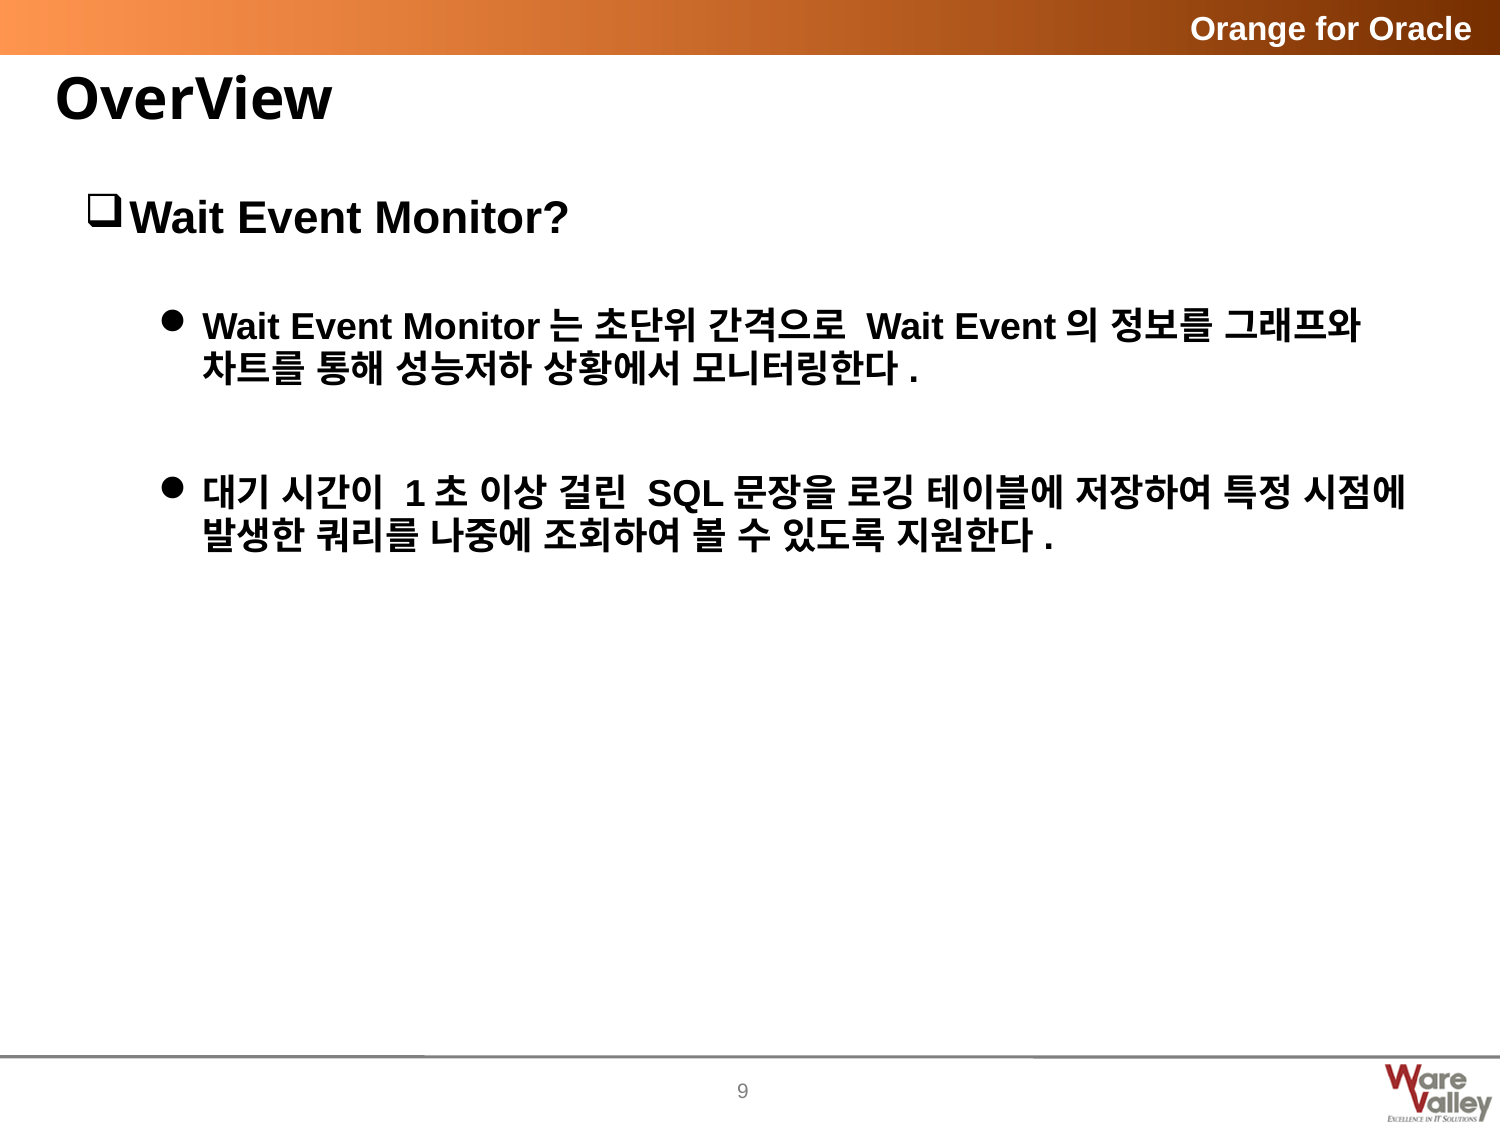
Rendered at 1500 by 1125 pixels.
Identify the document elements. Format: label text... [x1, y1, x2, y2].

picture [1376, 1060, 1500, 1125]
list Wait Event Monitor? Wait Event Monitor는 초단위 간격으로 Wait Event의 정보를 그래프와 차트를 통해 성능저하 상황에서 모니터링한다. 대기 시간이 1초 이상 걸린 SQL문장을 로깅 테이블에 저장하여 특정 시점에 발생한 쿼리를 나중에 조회하여 볼 수 있도록 지원한다. [69, 184, 1459, 1012]
title OverView [39, 54, 1461, 150]
